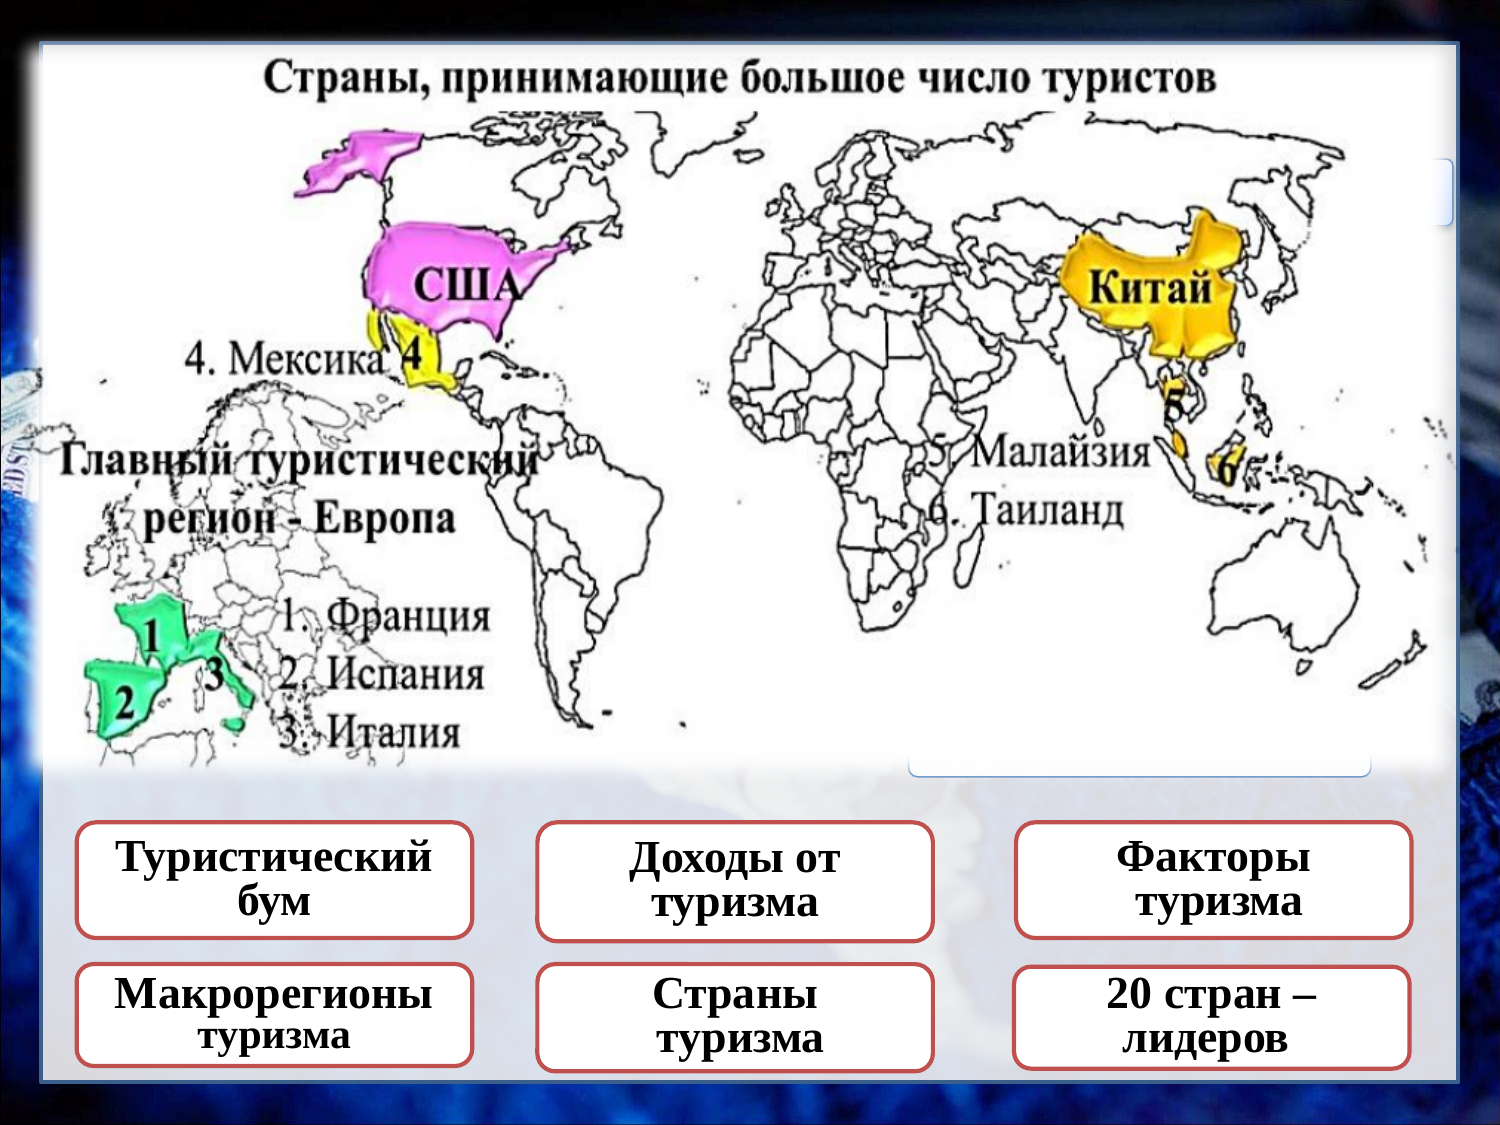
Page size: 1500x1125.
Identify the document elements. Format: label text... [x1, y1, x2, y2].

text_box Доходы от туризма [535, 820, 935, 944]
text_box 20 стран – лидеров [1011, 964, 1412, 1071]
text_box Туристический бум [74, 820, 475, 941]
text_box Факторы туризма [1013, 820, 1414, 941]
text_box Макрорегионы туризма [74, 961, 475, 1069]
text_box Страны туризма [535, 961, 935, 1074]
picture [0, 0, 1500, 1125]
